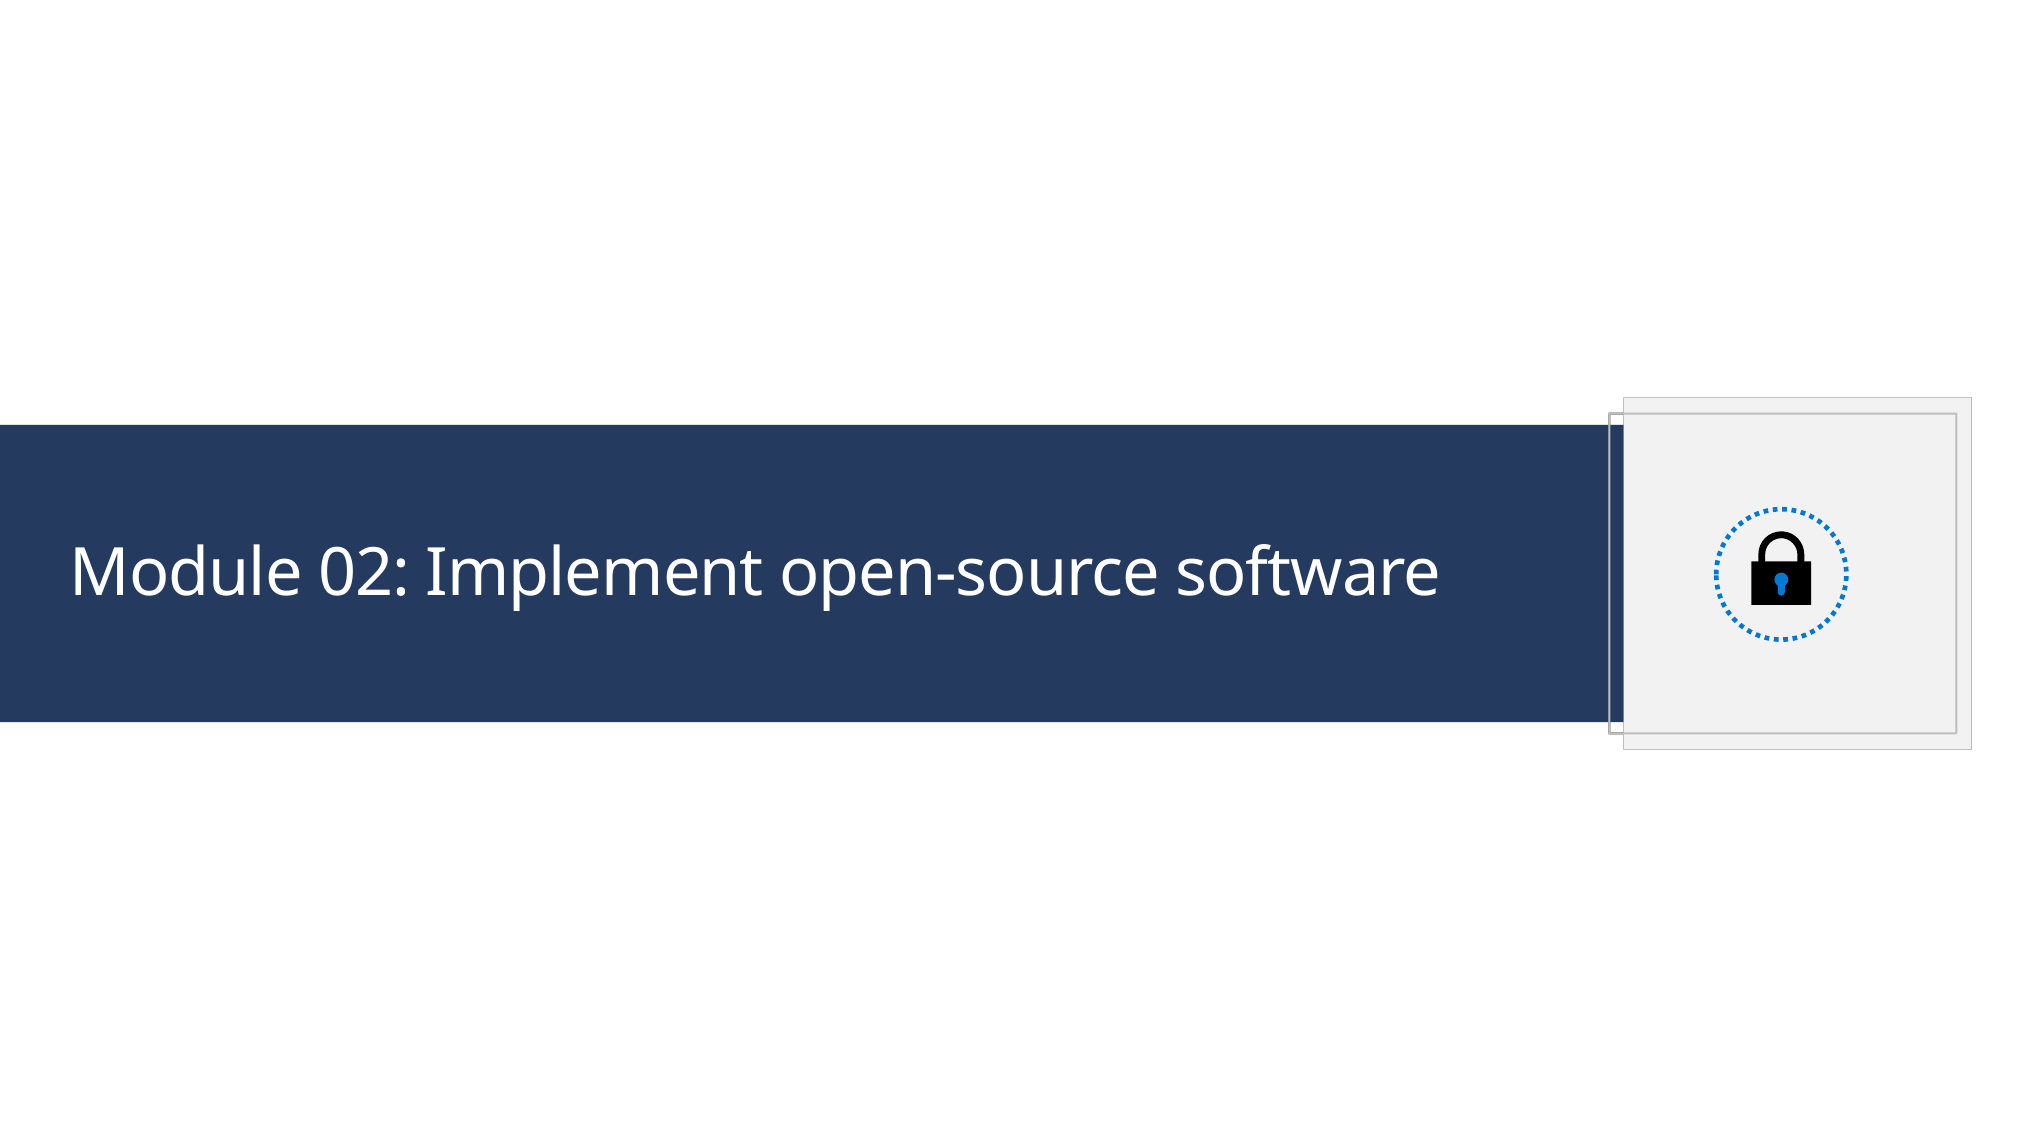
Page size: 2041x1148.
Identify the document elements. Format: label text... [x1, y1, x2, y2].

title Module 02: Implement open-source software [70, 537, 1586, 610]
picture [0, 0, 2041, 1148]
